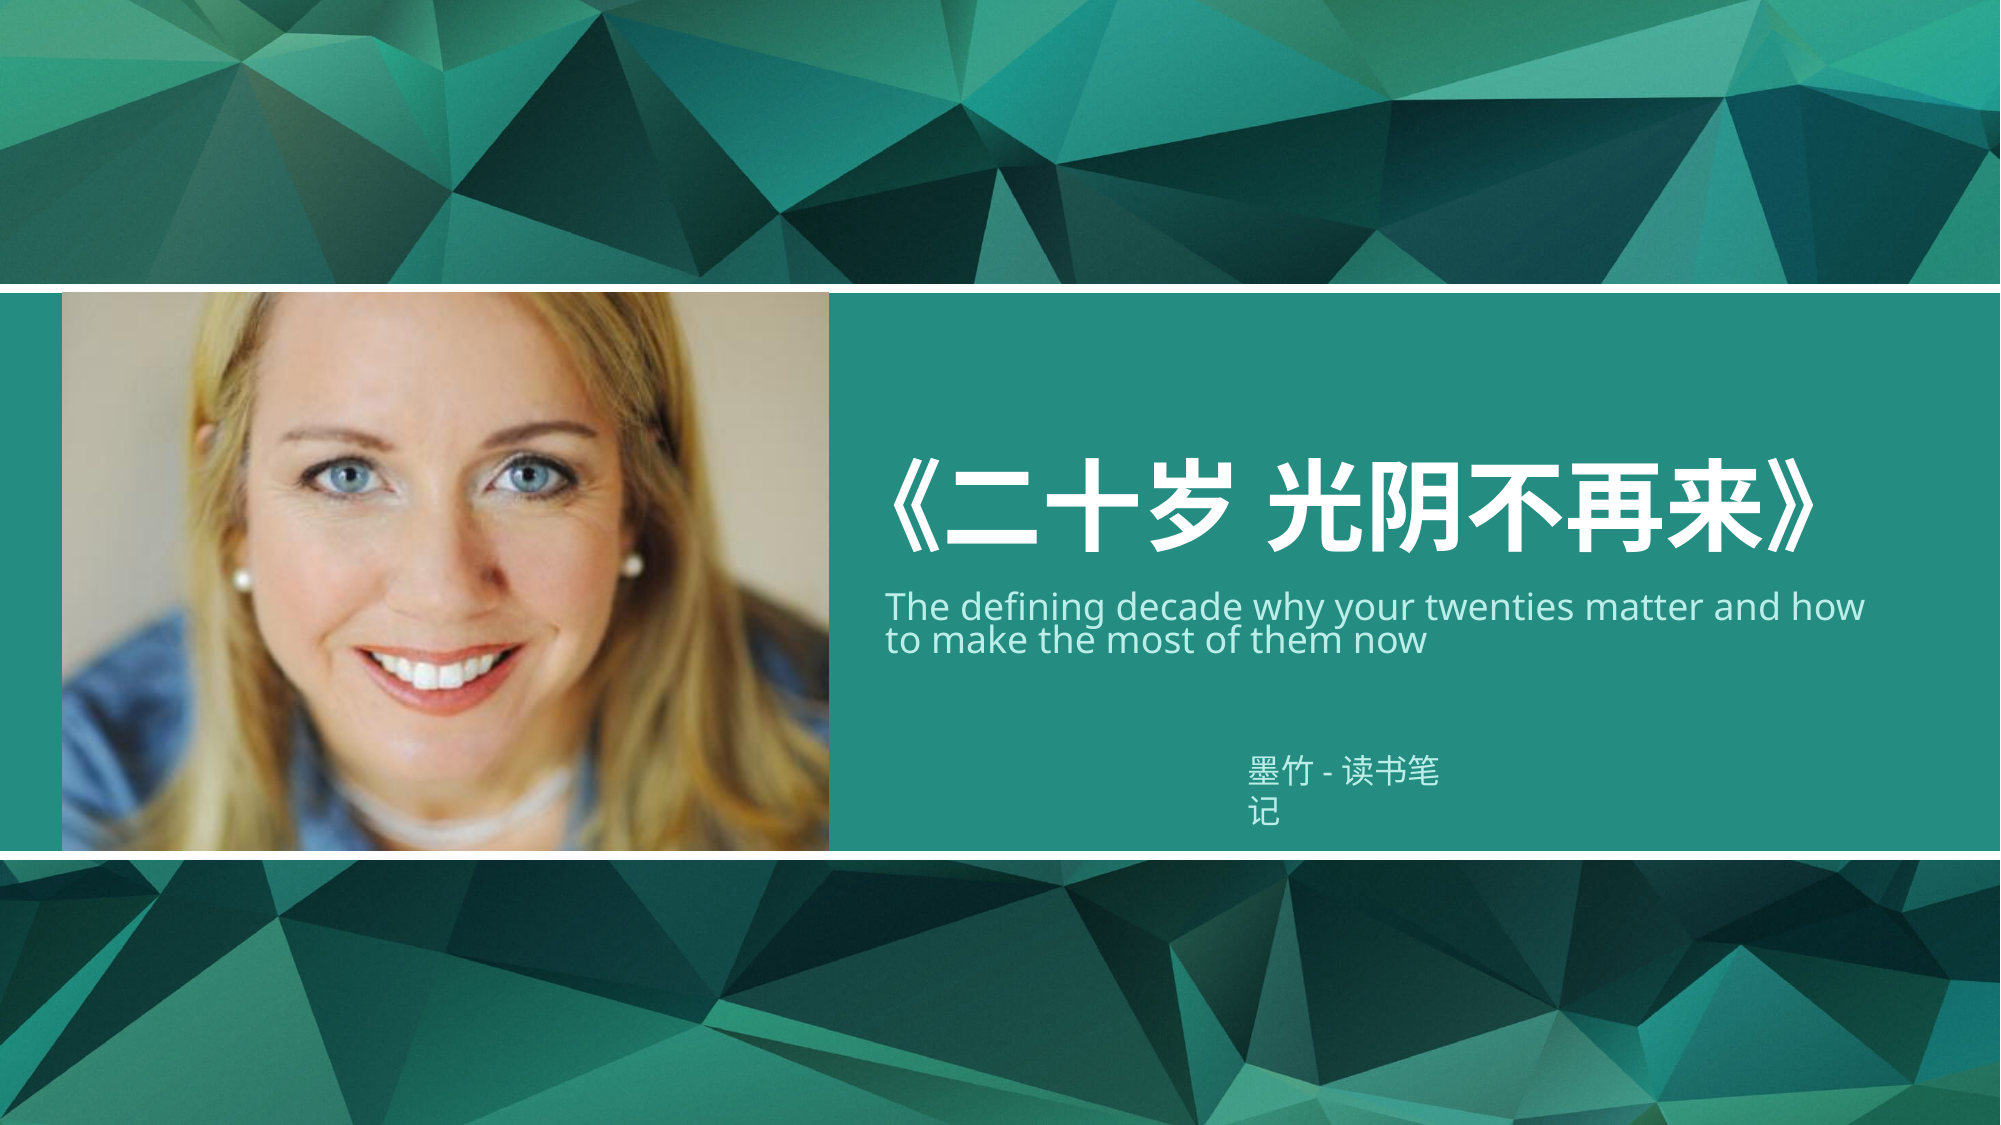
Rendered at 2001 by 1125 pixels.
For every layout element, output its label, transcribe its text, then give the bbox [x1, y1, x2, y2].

picture [62, 292, 829, 855]
picture [0, 860, 2000, 1125]
picture [0, 0, 2000, 284]
text_box [0, 293, 62, 851]
text_box [829, 293, 2000, 851]
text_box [1214, 737, 1506, 837]
text_box The defining decade why your twenties matter and how to make the most of them now [870, 587, 1889, 669]
text_box 《二十岁 光阴不再来》 [829, 436, 1982, 571]
